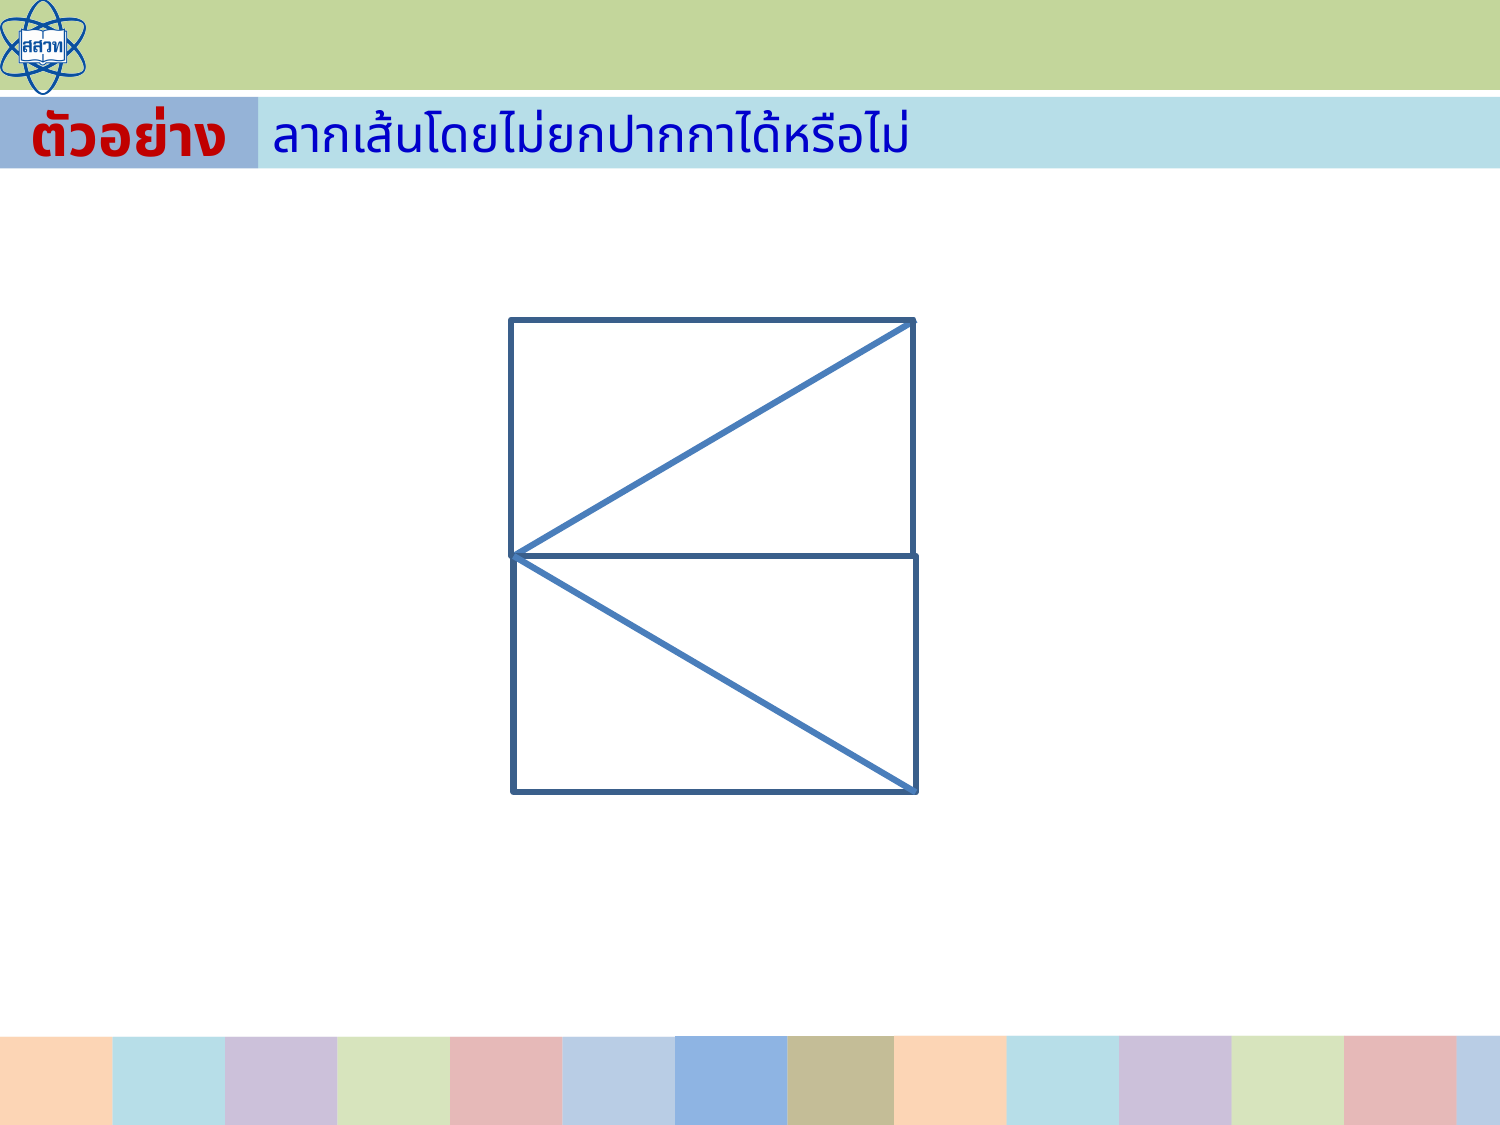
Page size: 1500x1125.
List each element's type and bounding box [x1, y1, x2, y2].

picture [0, 0, 86, 95]
text_box [0, 96, 1500, 169]
text_box [510, 319, 917, 793]
